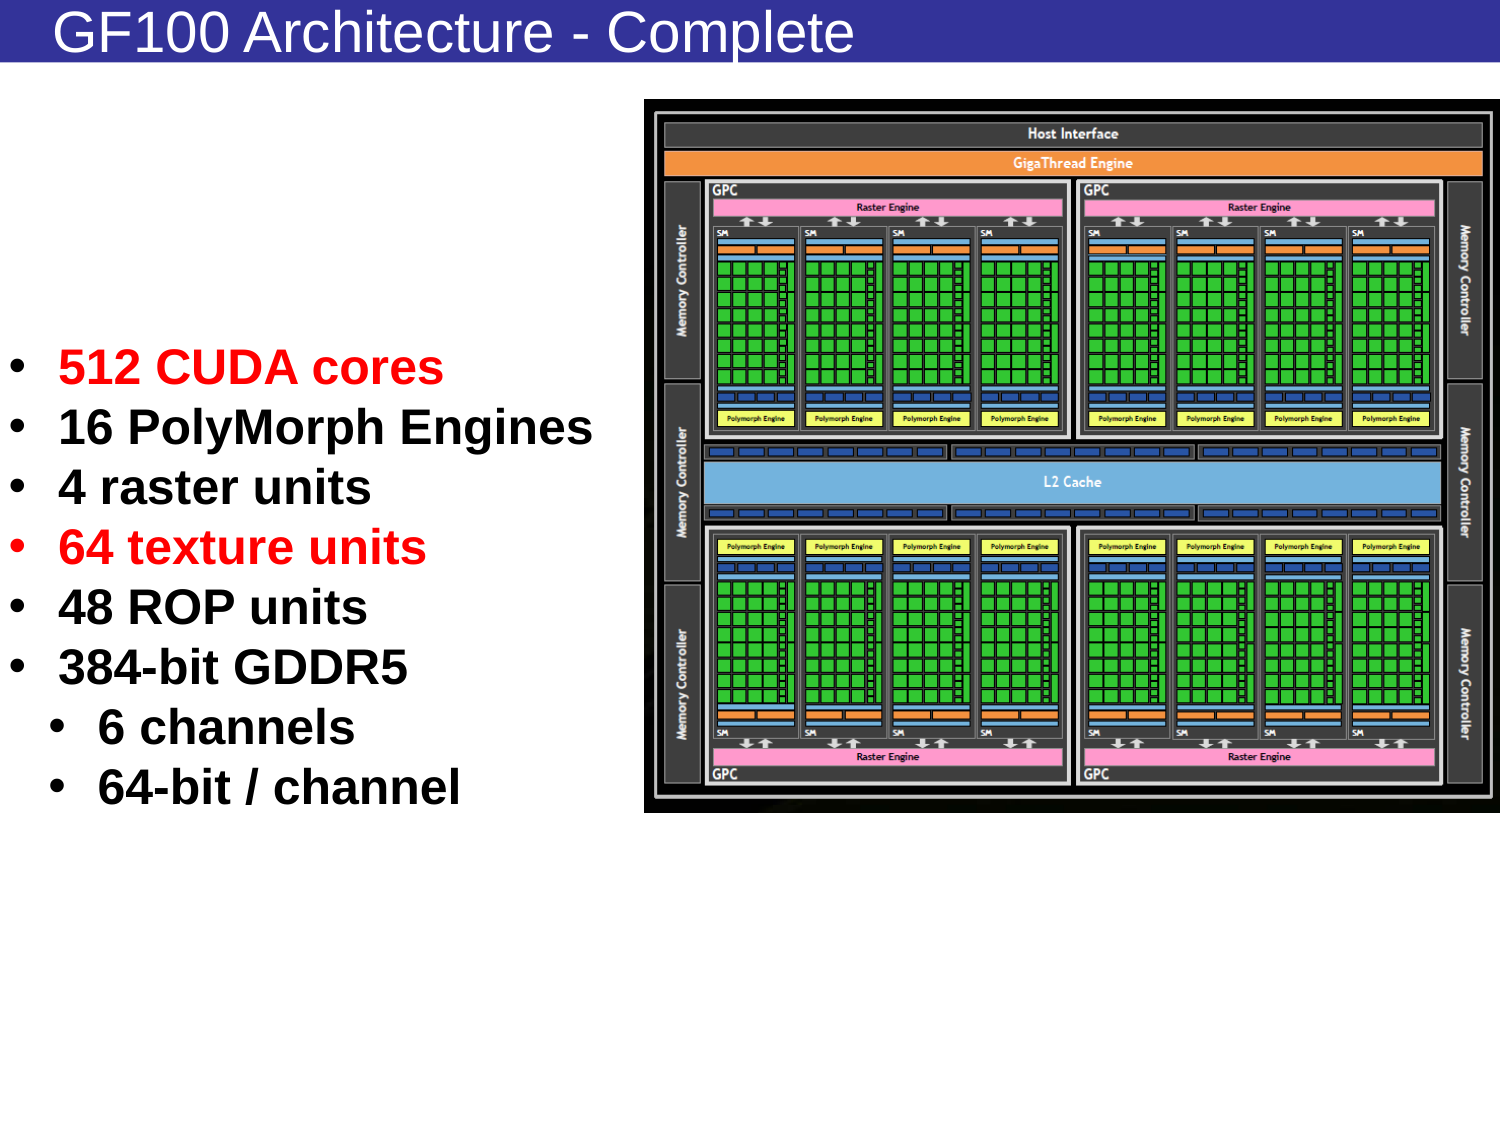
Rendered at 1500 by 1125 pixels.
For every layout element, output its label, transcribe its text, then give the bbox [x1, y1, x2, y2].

title GF100 Architecture - Complete [37, 7, 1426, 51]
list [644, 99, 1500, 813]
text_box 512 CUDA cores 16 PolyMorph Engines 4 raster units 64 texture units 48 ROP units 384-bit GDDR5 6 channels 64-bit / channel [0, 237, 609, 883]
